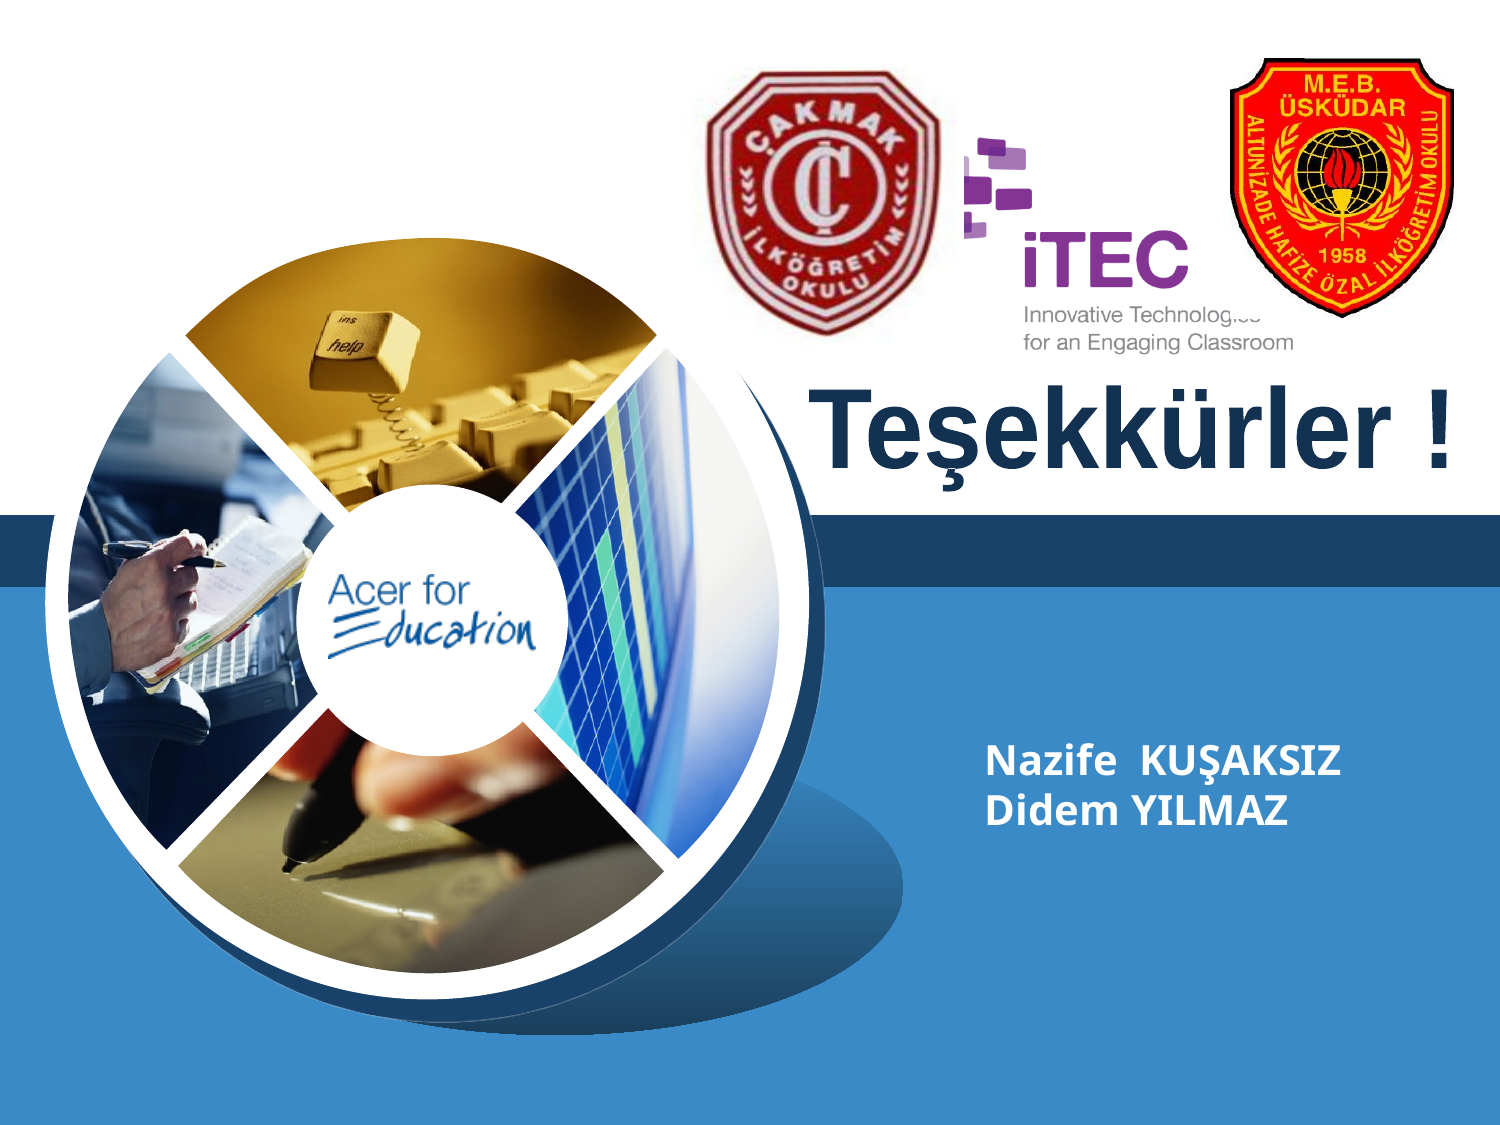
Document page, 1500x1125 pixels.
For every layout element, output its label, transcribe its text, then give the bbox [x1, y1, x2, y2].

picture [678, 58, 1454, 382]
text_box Nazife KUŞAKSIZ Didem YILMAZ [969, 726, 1357, 842]
picture [185, 237, 657, 513]
picture [327, 573, 537, 659]
picture [515, 347, 780, 859]
picture [178, 708, 665, 974]
picture [68, 352, 334, 850]
